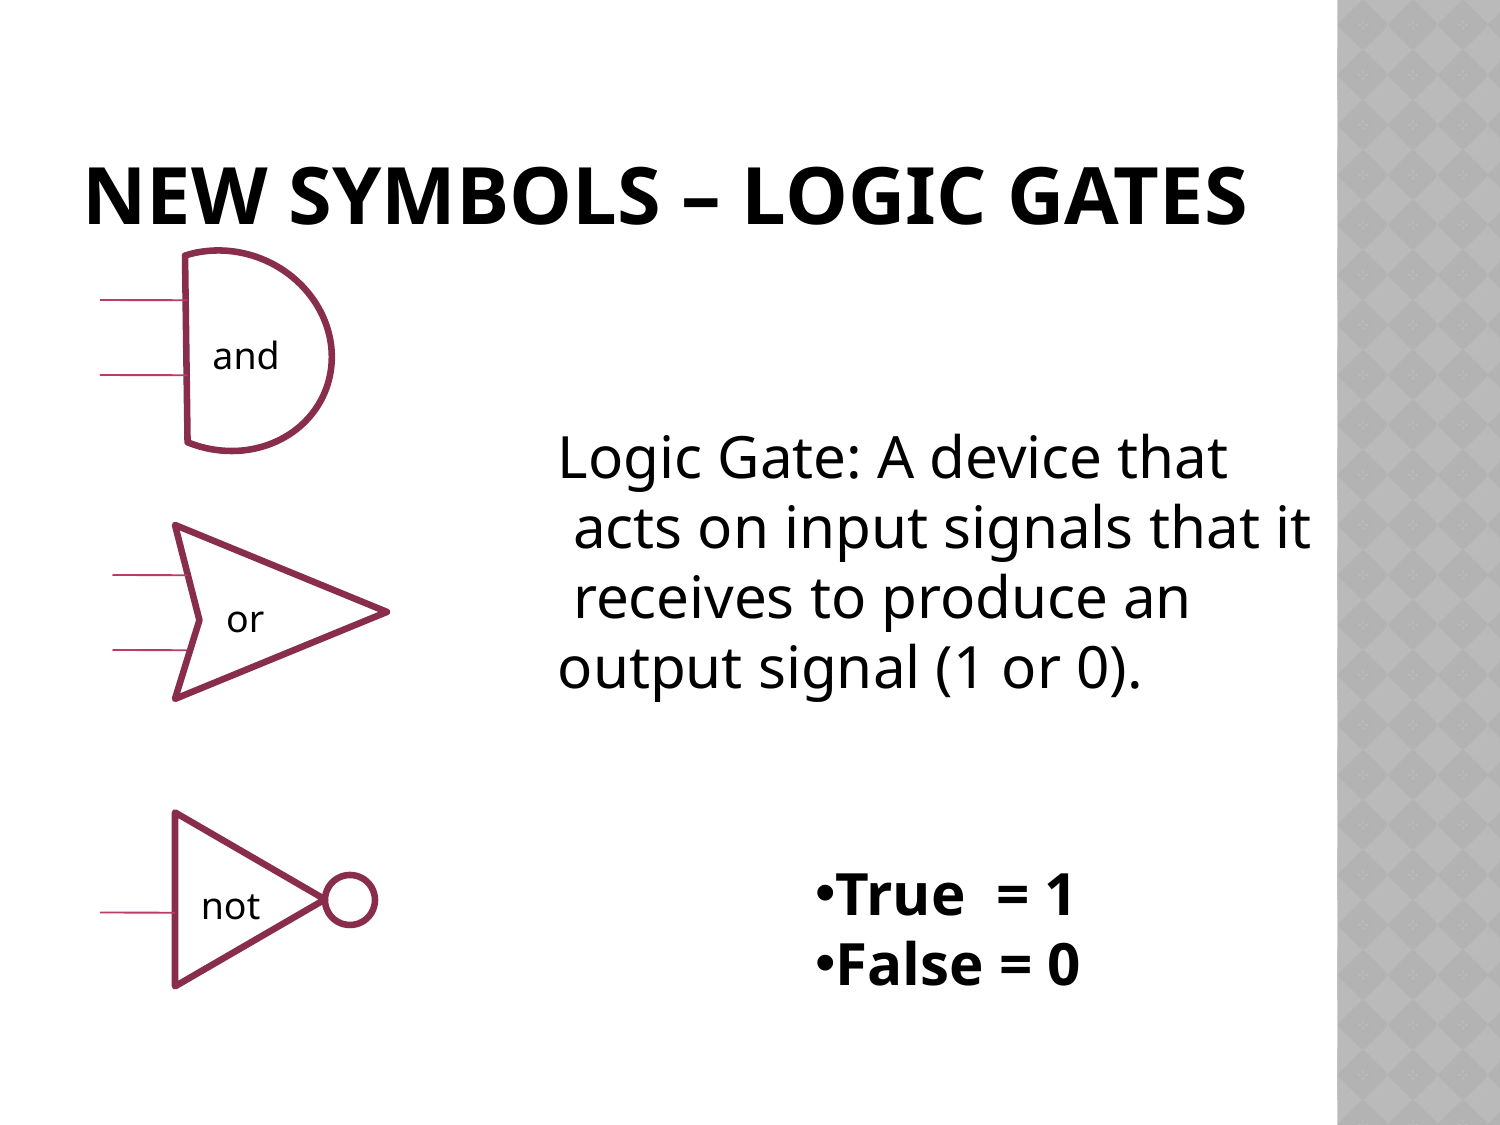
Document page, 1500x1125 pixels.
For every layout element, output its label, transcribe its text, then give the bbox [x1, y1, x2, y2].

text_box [111, 524, 388, 700]
text_box Logic Gate: A device that acts on input signals that it receives to produce an output signal (1 or 0). [543, 412, 1327, 708]
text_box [99, 811, 376, 987]
text_box True = 1 False = 0 [800, 849, 1097, 1005]
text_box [99, 251, 334, 450]
title New symbols – Logic Gates [75, 52, 1263, 240]
